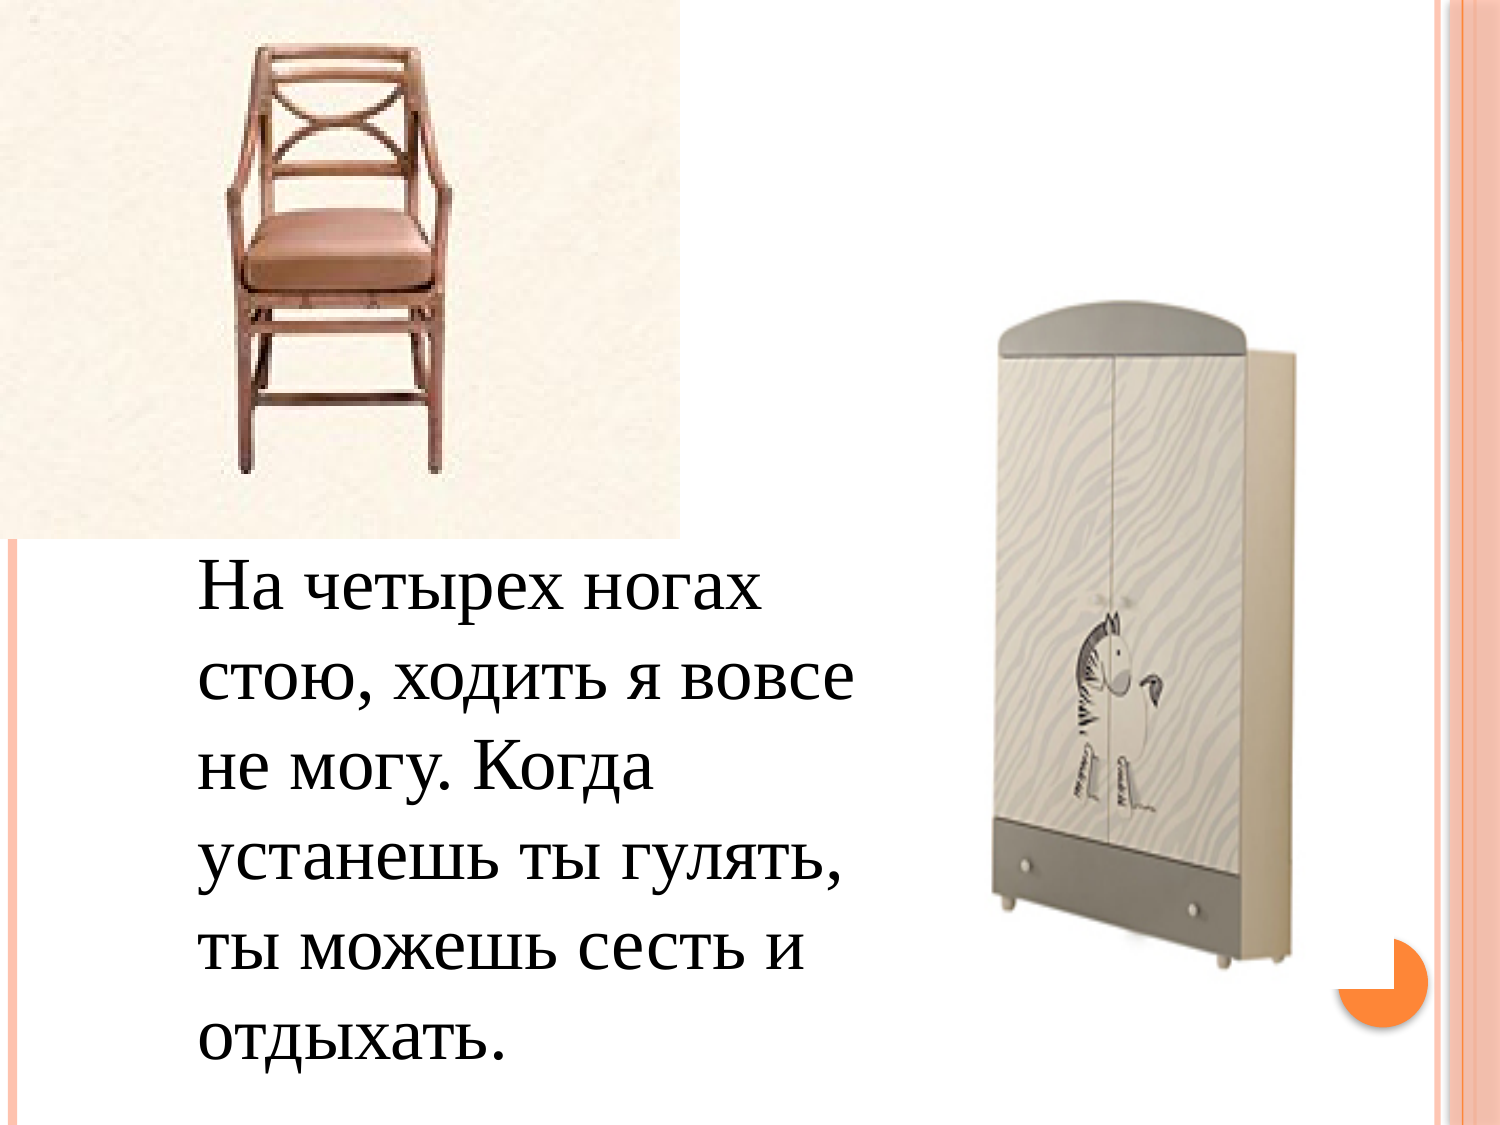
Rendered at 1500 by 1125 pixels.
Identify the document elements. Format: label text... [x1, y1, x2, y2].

text_box На четырех ногах стою, ходить я вовсе не могу. Когда устанешь ты гулять, ты можешь сесть и отдыхать. [183, 527, 880, 1082]
picture [867, 290, 1395, 989]
picture [0, 0, 680, 540]
